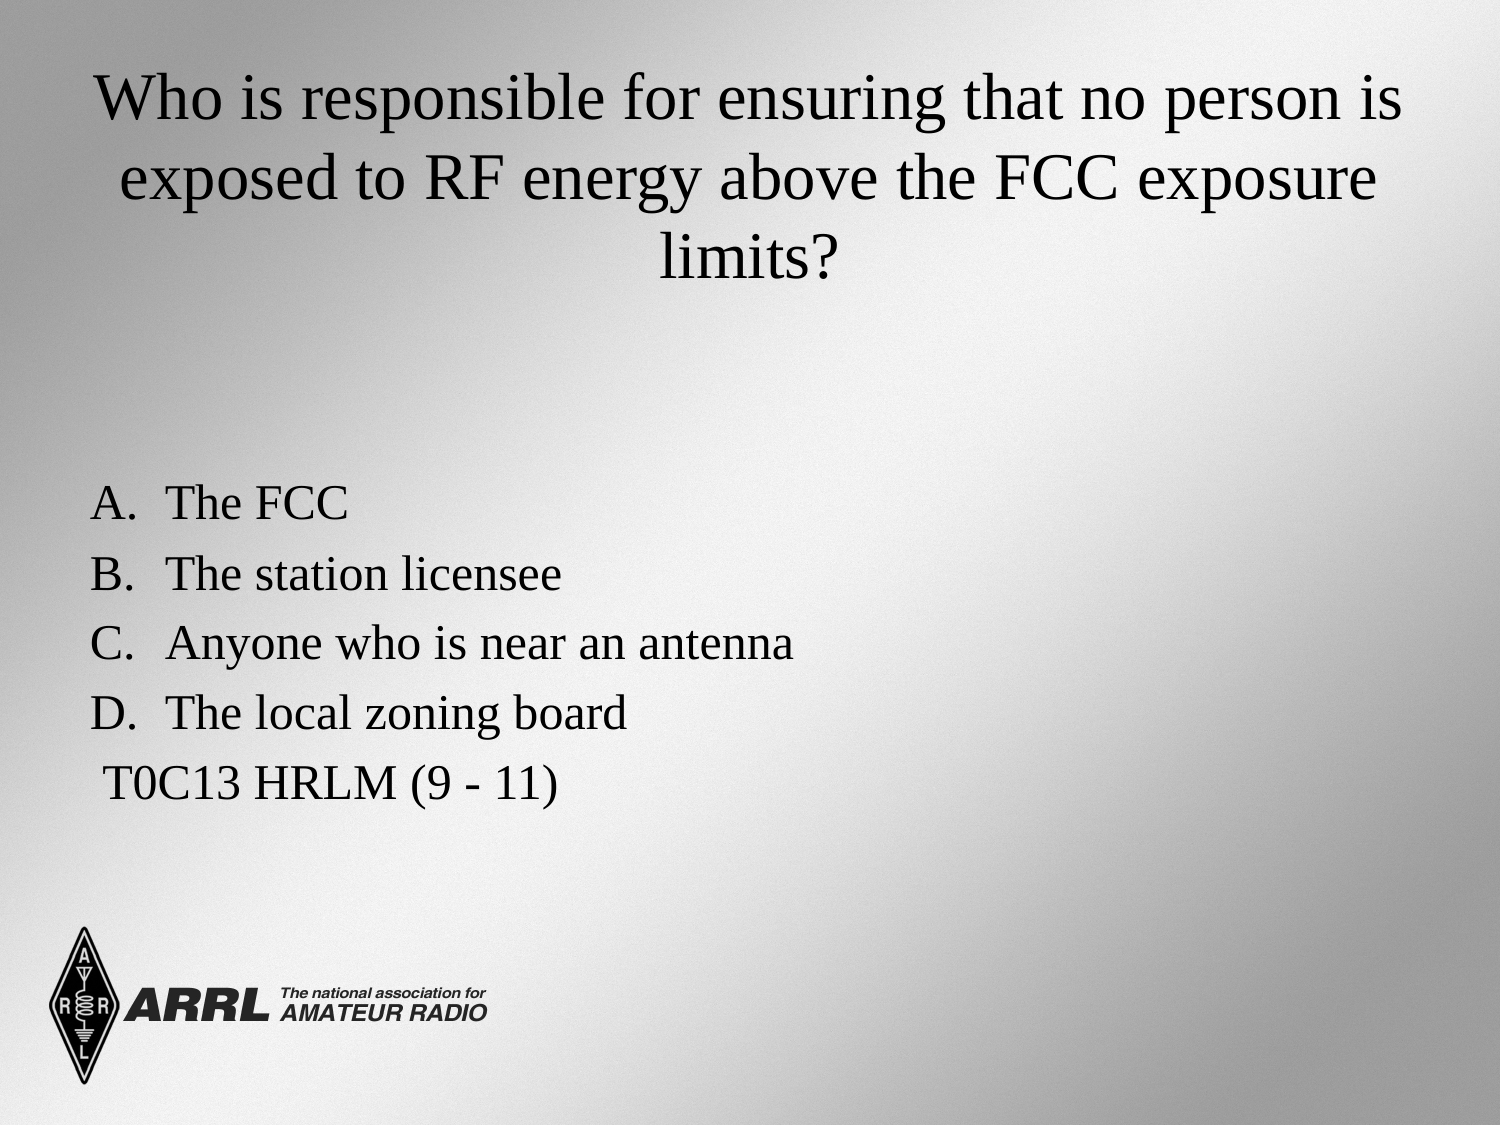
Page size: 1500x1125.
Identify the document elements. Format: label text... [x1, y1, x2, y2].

list The FCC The station licensee Anyone who is near an antenna The local zoning board T0C13 HRLM (9 - 11) [75, 462, 1425, 1005]
title Who is responsible for ensuring that no person is exposed to RF energy above the FCC exposure limits? [75, 45, 1425, 233]
picture [0, 0, 1500, 1125]
